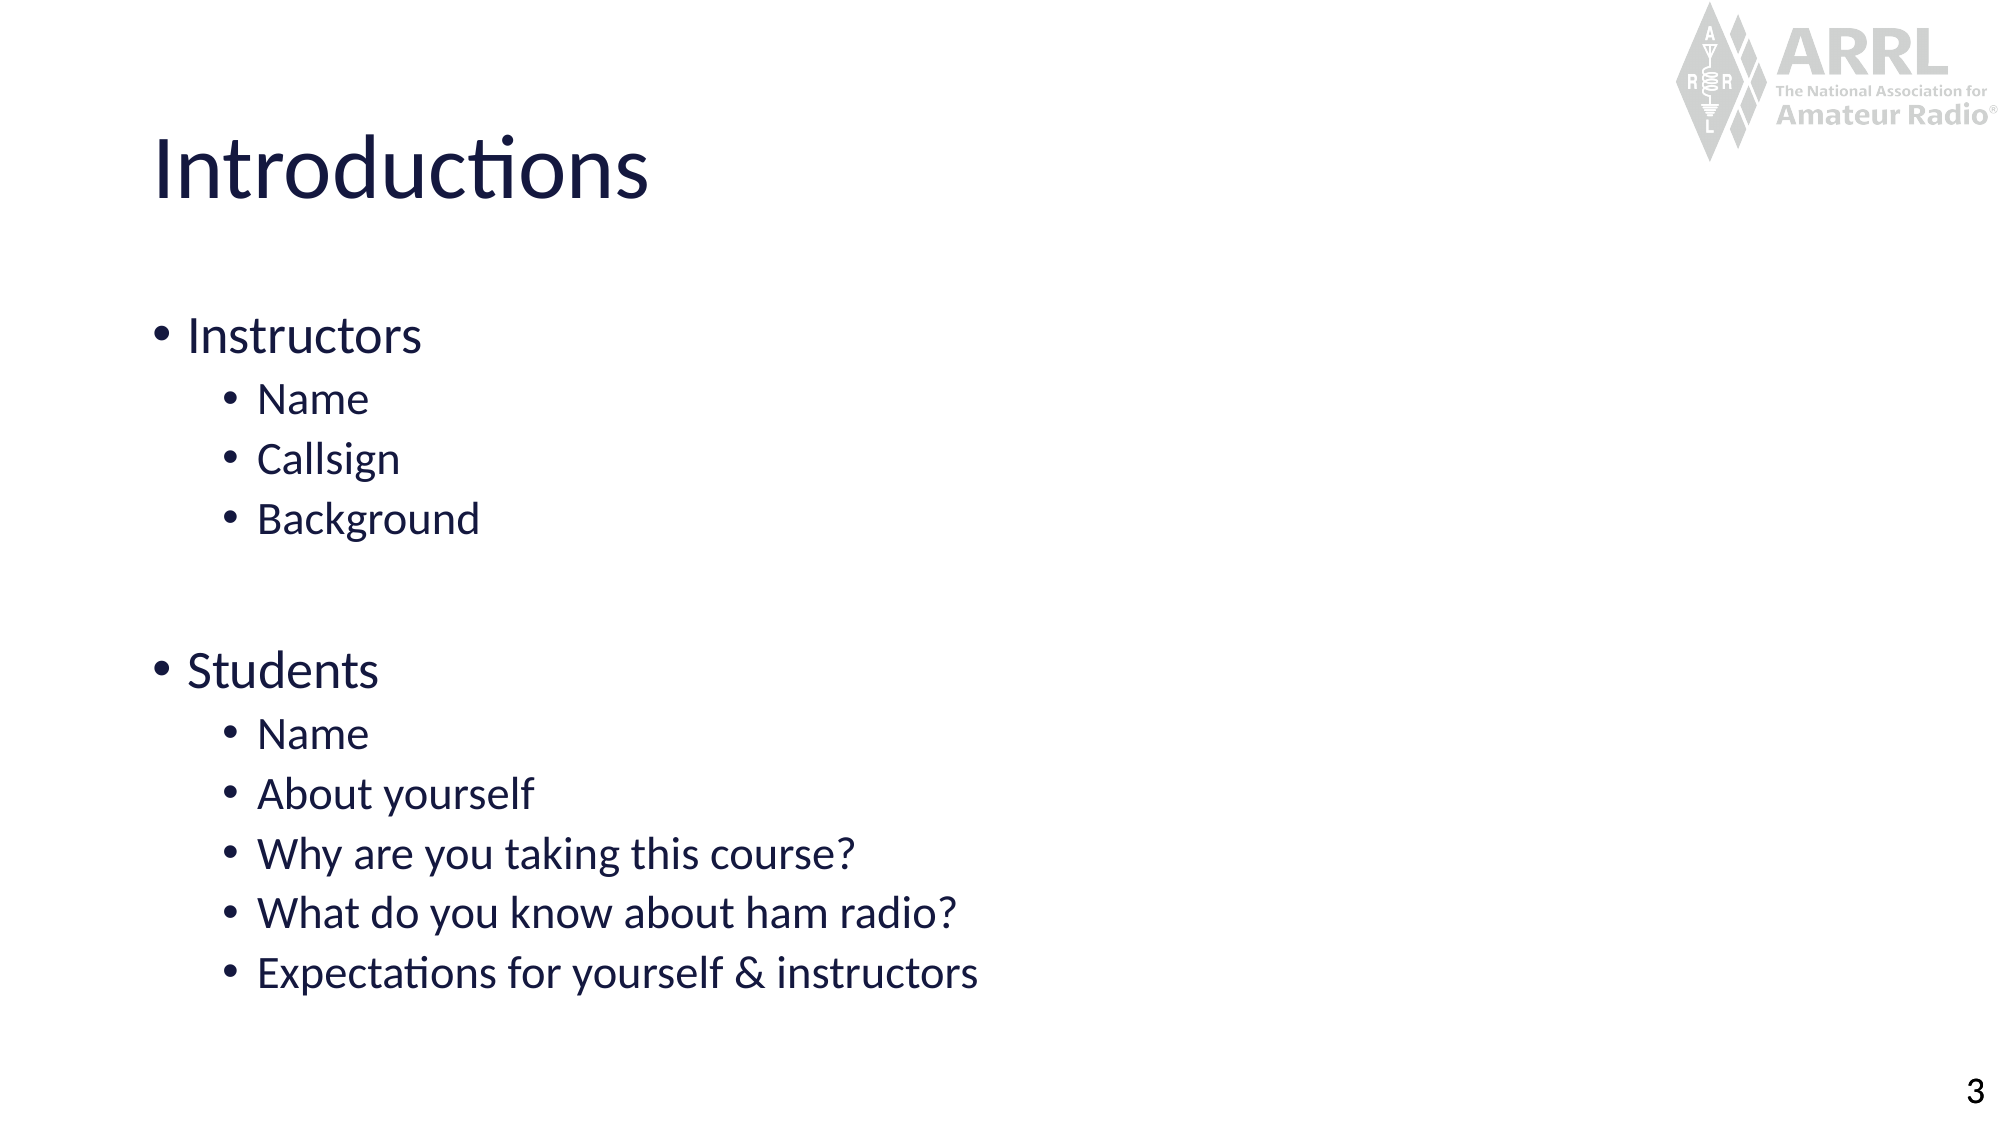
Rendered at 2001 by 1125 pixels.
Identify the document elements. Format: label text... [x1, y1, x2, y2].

picture [1674, 0, 2000, 164]
list Instructors Name Callsign Background Students Name About yourself Why are you taking this course? What do you know about ham radio? Expectations for yourself & instructors [137, 299, 1863, 1014]
title Introductions [137, 59, 1863, 278]
